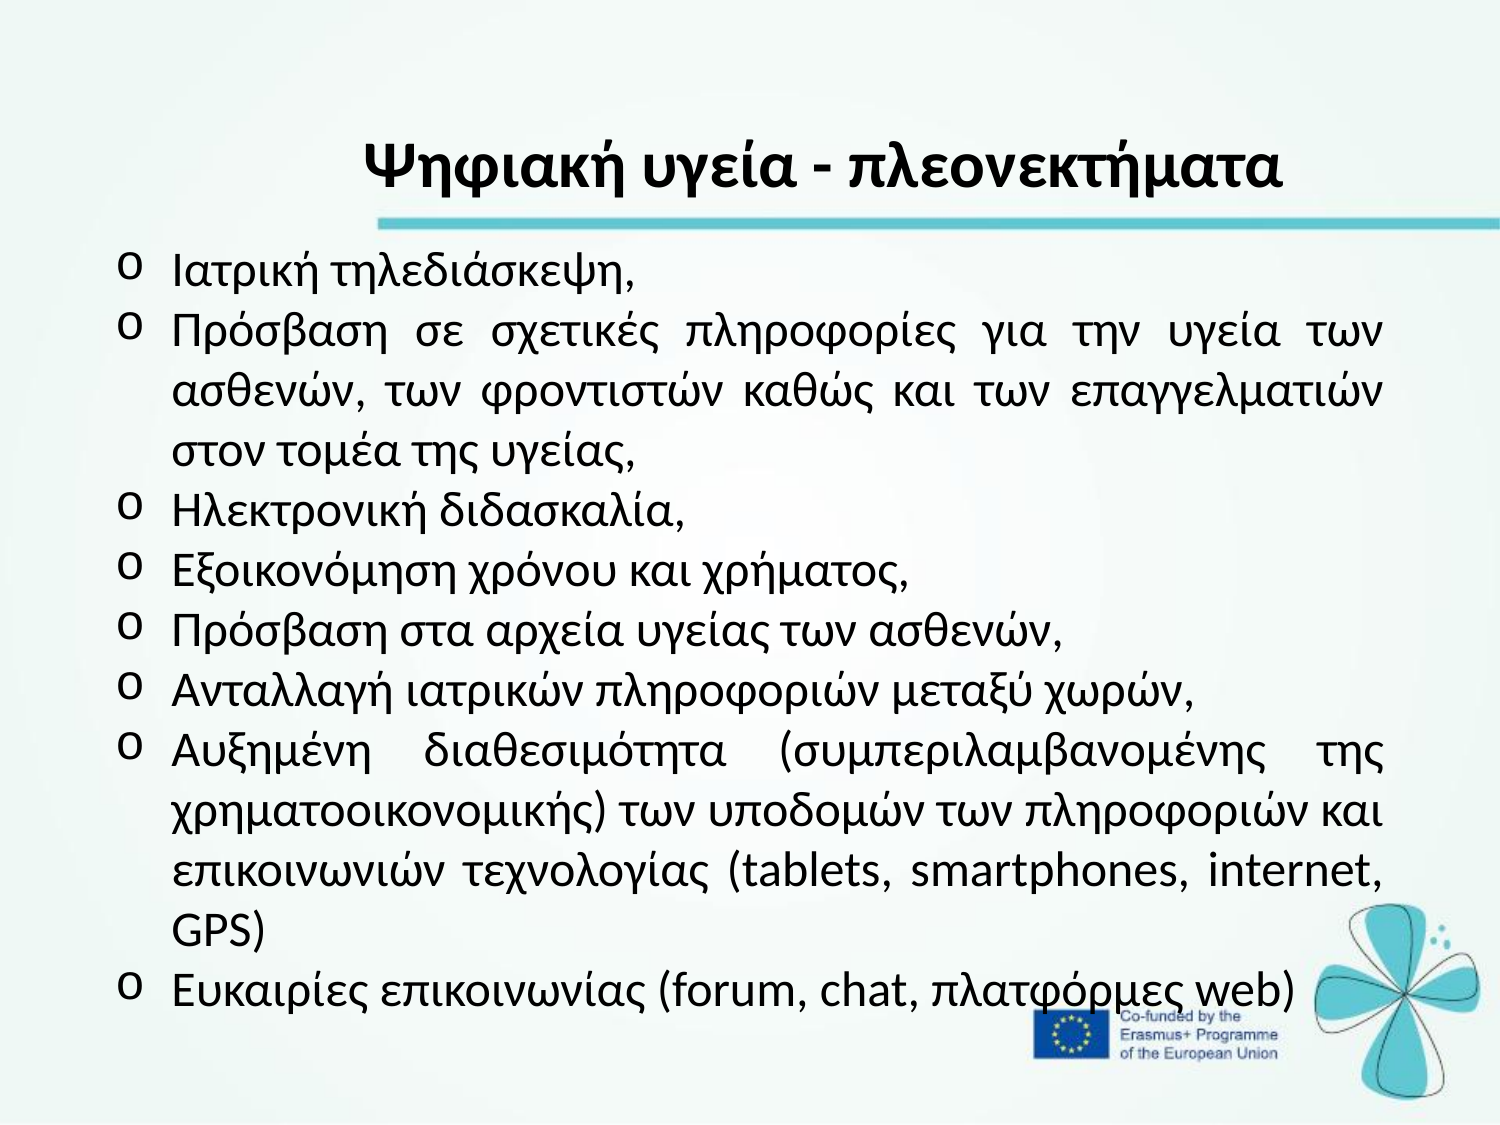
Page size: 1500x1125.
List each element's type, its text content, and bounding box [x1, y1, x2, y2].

text_box Ψηφιακή υγεία - πλεονεκτήματα [348, 113, 1500, 209]
picture [0, 0, 1500, 1125]
text_box Ιατρική τηλεδιάσκεψη, Πρόσβαση σε σχετικές πληροφορίες για την υγεία των ασθενών, των φροντιστών καθώς και των επαγγελματιών στον τομέα της υγείας, Ηλεκτρονική διδασκαλία, Εξοικονόμηση χρόνου και χρήματος, Πρόσβαση στα αρχεία υγείας των ασθενών, Ανταλλαγή ιατρικών πληροφοριών μεταξύ χωρών, Αυξημένη διαθεσιμότητα (συμπεριλαμβανομένης της χρηματοοικονομικής) των υποδομών των πληροφοριών και επικοινωνιών τεχνολογίας (tablets, smartphones, internet, GPS) Ευκαιρίες επικοινωνίας (forum, chat, πλατφόρμες web) [100, 228, 1400, 1024]
